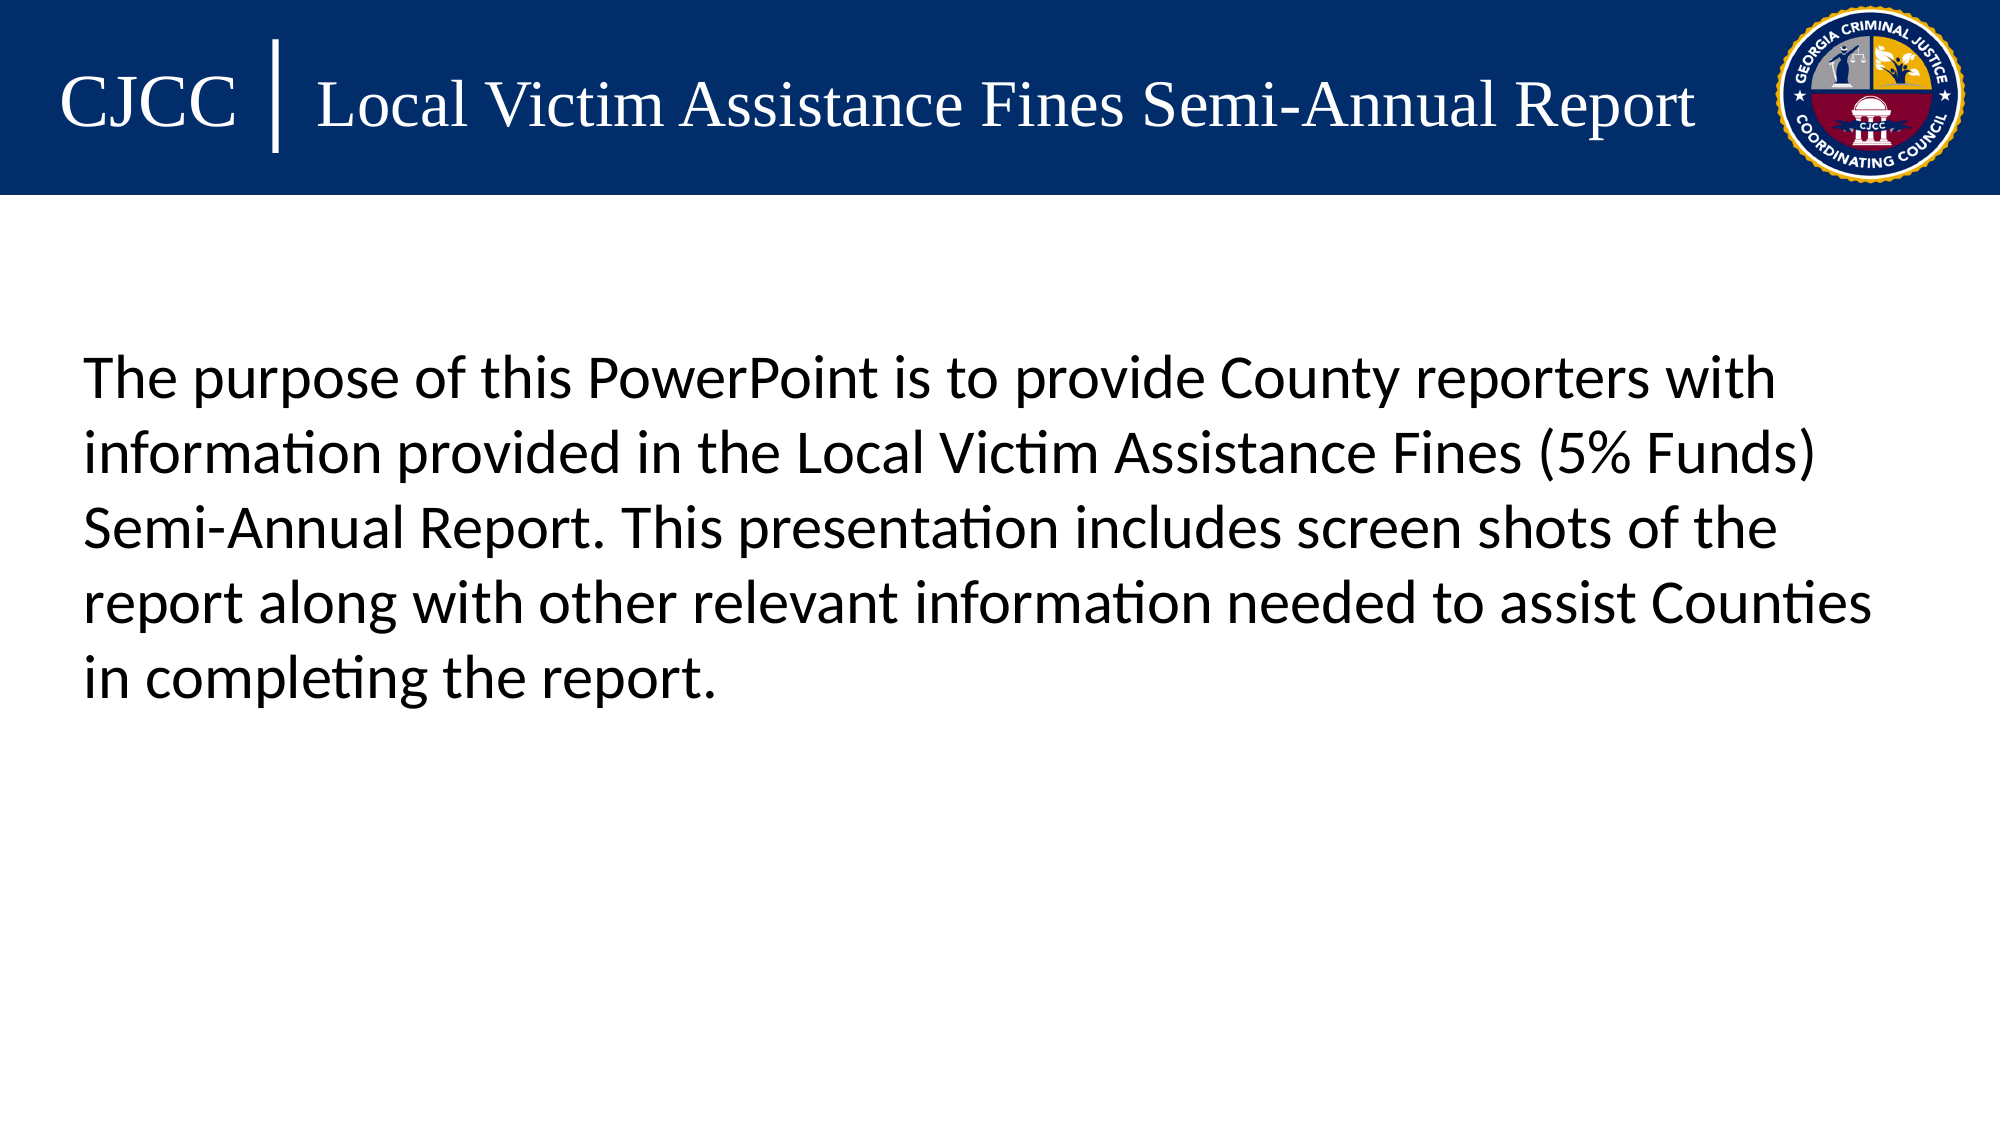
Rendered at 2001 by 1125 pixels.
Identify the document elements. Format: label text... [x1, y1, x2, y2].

picture [1740, 0, 2000, 195]
text_box The purpose of this PowerPoint is to provide County reporters with information provided in the Local Victim Assistance Fines (5% Funds) Semi-Annual Report. This presentation includes screen shots of the report along with other relevant information needed to assist Counties in completing the report. [69, 328, 1931, 718]
text_box [0, 0, 1740, 195]
text_box CJCC | Local Victim Assistance Fines Semi-Annual Report [44, 0, 1740, 194]
